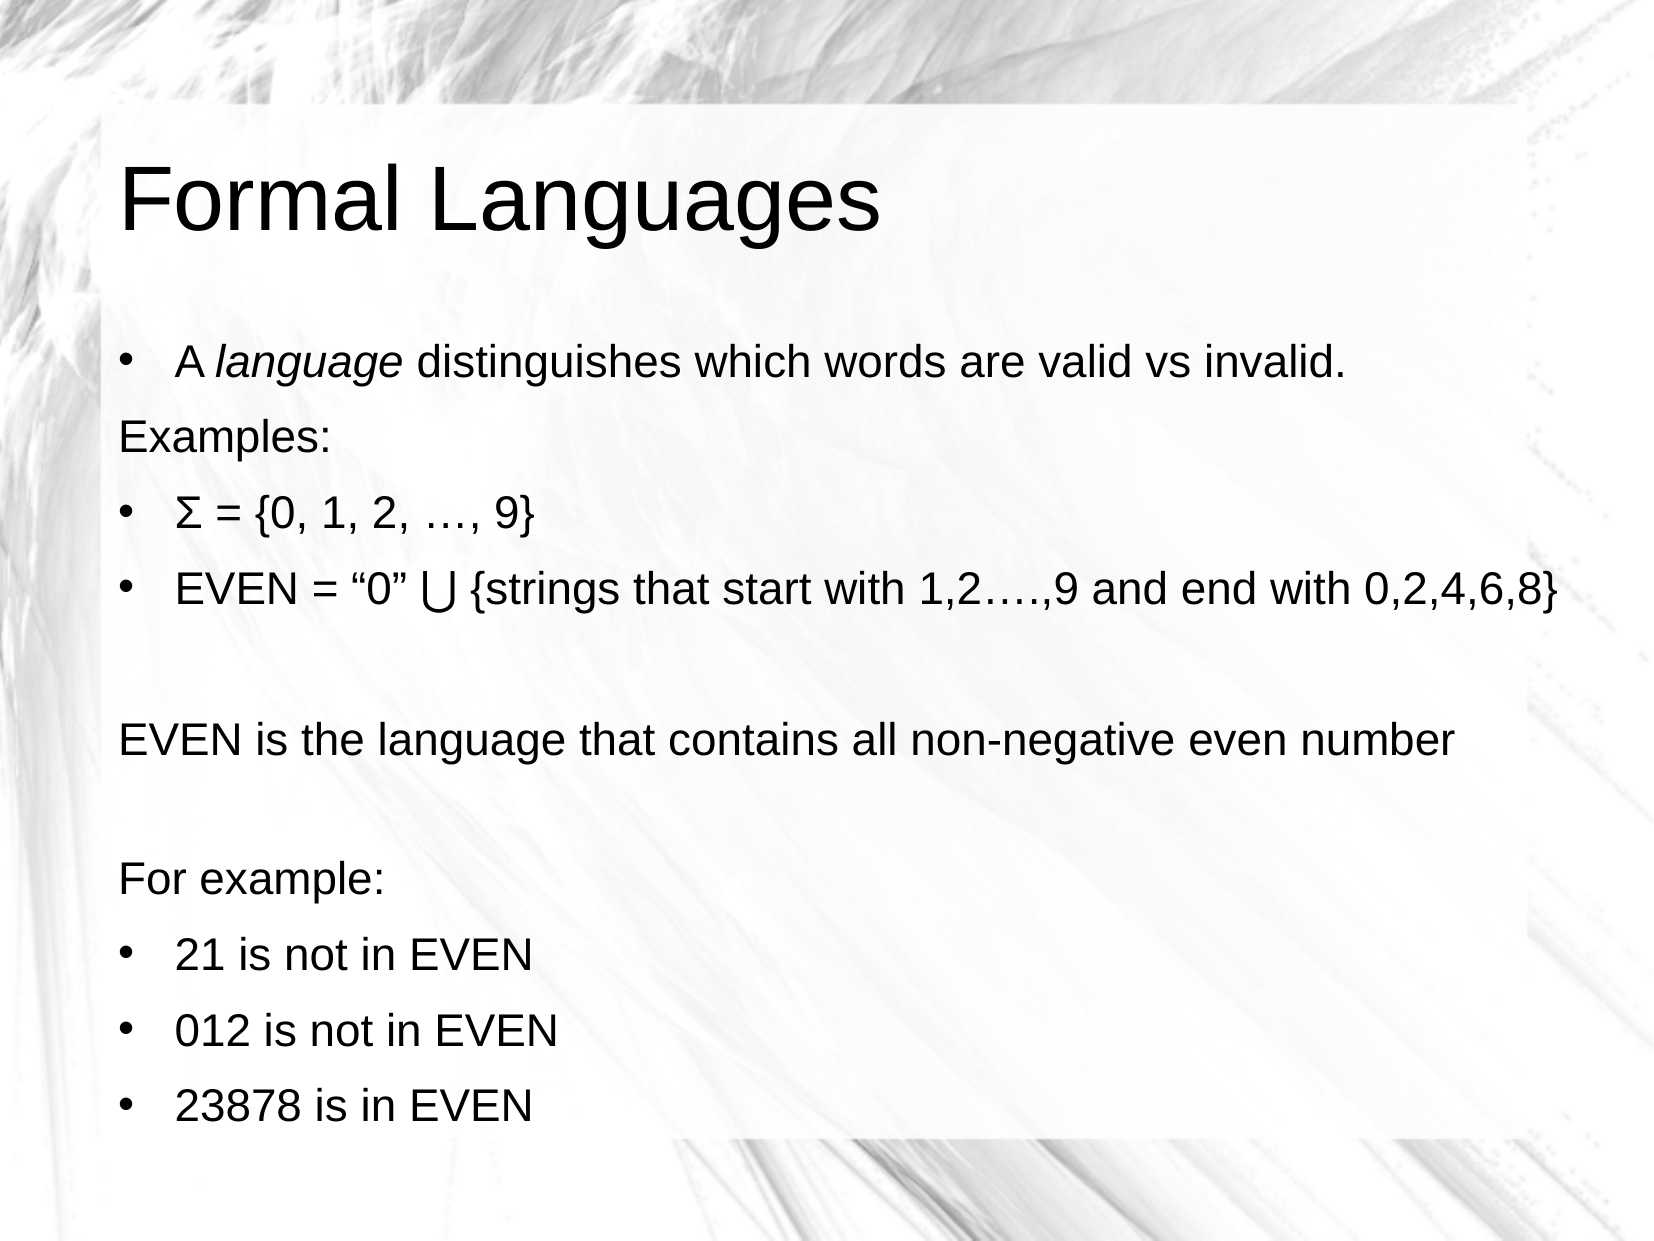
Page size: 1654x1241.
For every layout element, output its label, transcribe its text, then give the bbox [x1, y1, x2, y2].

picture [0, 0, 1654, 1241]
list A language distinguishes which words are valid vs invalid. Examples: Σ = {0, 1, 2, …, 9} EVEN = “0” ⋃ {strings that start with 1,2….,9 and end with 0,2,4,6,8} EVEN is the language that contains all non-negative even number For example: 21 is not in EVEN 012 is not in EVEN 23878 is in EVEN [118, 319, 1571, 1109]
title Formal Languages [118, 93, 1506, 299]
